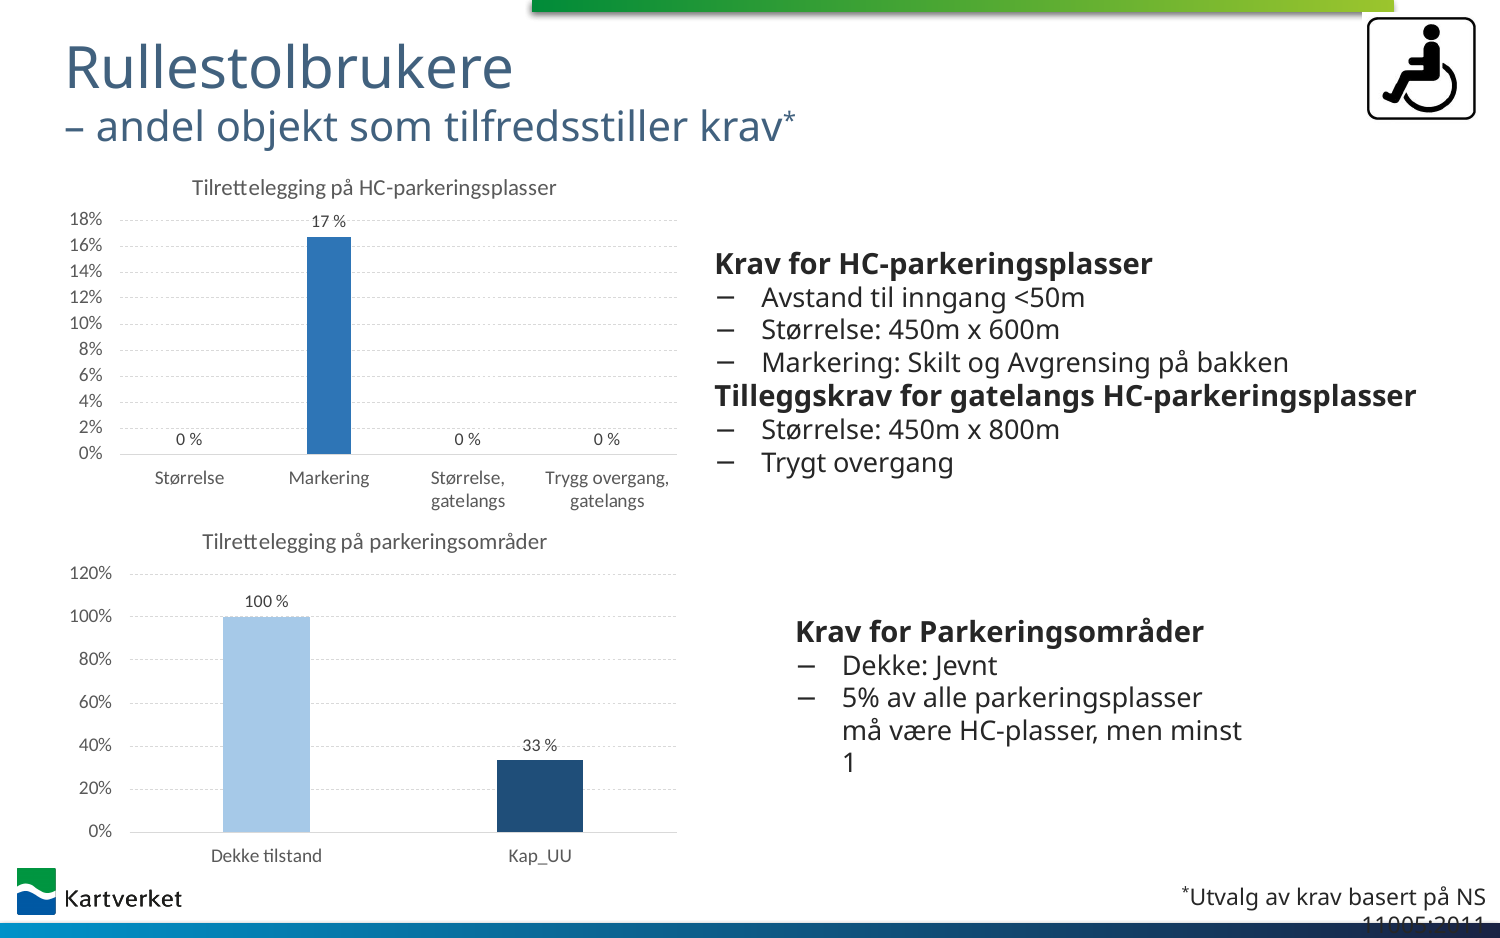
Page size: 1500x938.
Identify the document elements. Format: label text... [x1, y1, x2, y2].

picture [62, 166, 688, 519]
text_box Rullestolbrukere – andel objekt som tilfredsstiller krav* [49, 25, 1431, 158]
picture [62, 520, 688, 874]
text_box *Utvalg av krav basert på NS 11005:2011 [1068, 873, 1500, 938]
text_box Krav for HC-parkeringsplasser Avstand til inngang <50m Størrelse: 450m x 600m Markering: Skilt og Avgrensing på bakken Tilleggskrav for gatelangs HC-parkeringsplasser Størrelse: 450m x 800m Trygt overgang [699, 237, 1433, 485]
text_box Krav for Parkeringsområder Dekke: Jevnt 5% av alle parkeringsplasser må være HC-plasser, men minst 1 [780, 605, 1261, 786]
picture [1362, 12, 1481, 126]
